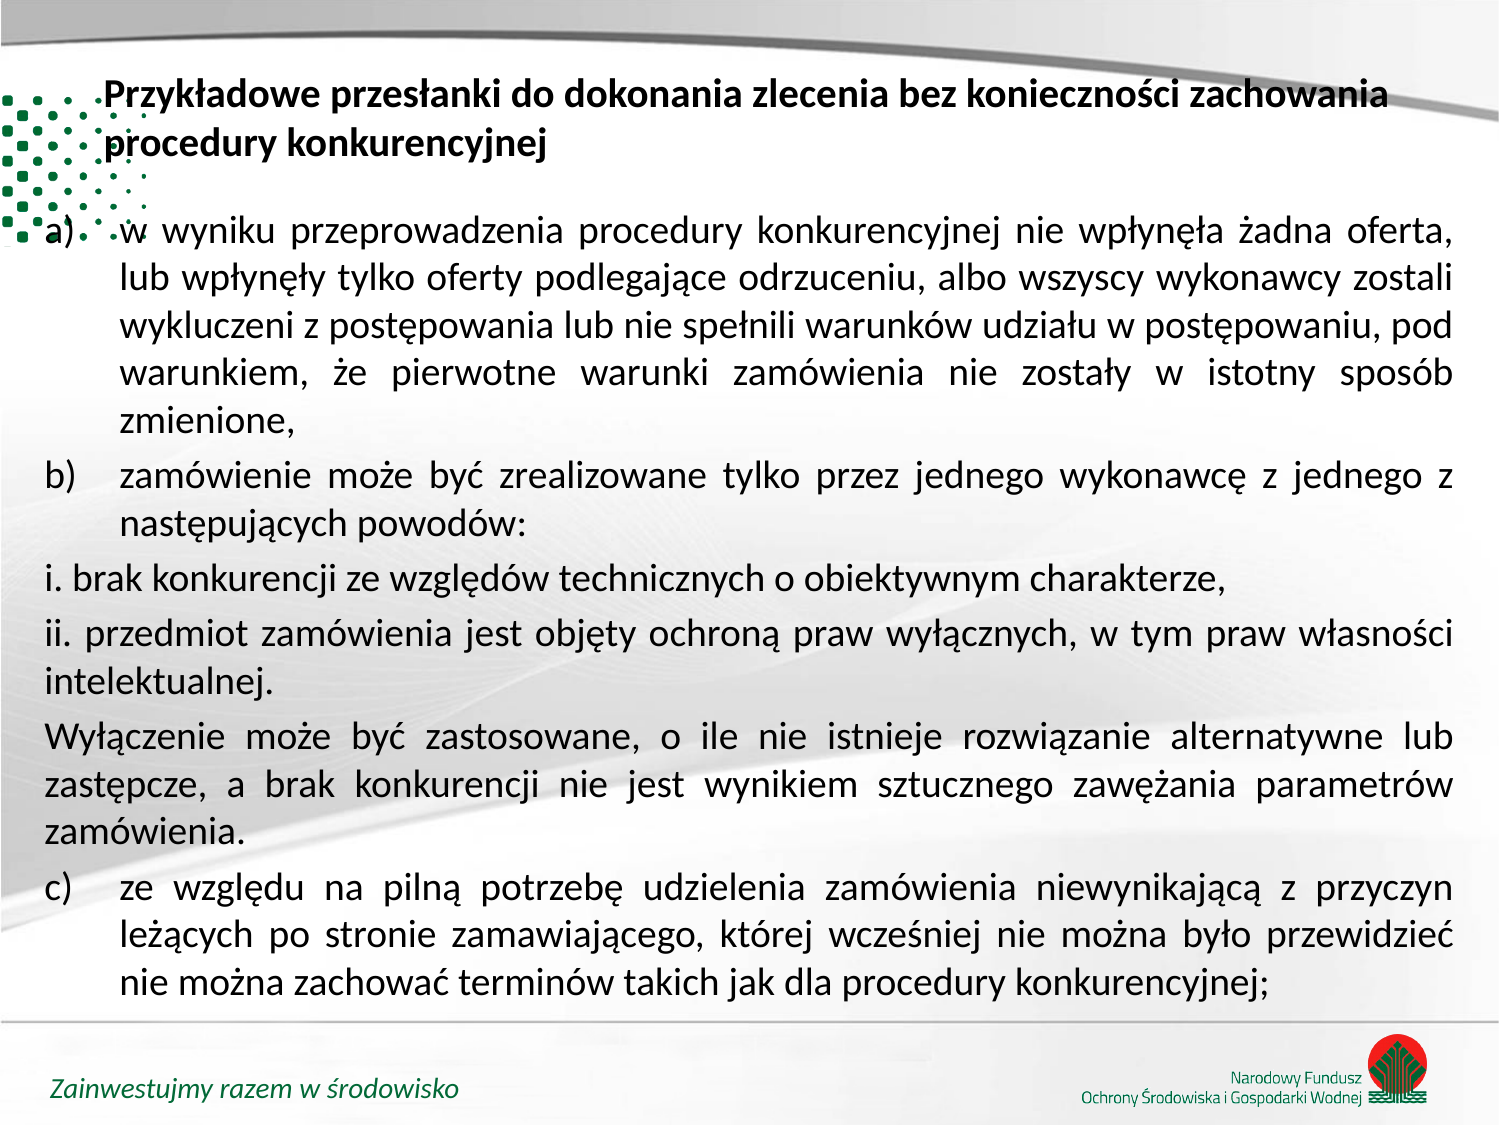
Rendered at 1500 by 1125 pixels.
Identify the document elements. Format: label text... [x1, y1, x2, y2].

title Przykładowe przesłanki do dokonania zlecenia bez konieczności zachowania procedury konkurencyjnej [88, 58, 1471, 173]
picture [0, 0, 1499, 1125]
list w wyniku przeprowadzenia procedury konkurencyjnej nie wpłynęła żadna oferta, lub wpłynęły tylko oferty podlegające odrzuceniu, albo wszyscy wykonawcy zostali wykluczeni z postępowania lub nie spełnili warunków udziału w postępowaniu, pod warunkiem, że pierwotne warunki zamówienia nie zostały w istotny sposób zmienione, zamówienie może być zrealizowane tylko przez jednego wykonawcę z jednego z następujących powodów: i. brak konkurencji ze względów technicznych o obiektywnym charakterze, ii. przedmiot zamówienia jest objęty ochroną praw wyłącznych, w tym praw własności intelektualnej. Wyłączenie może być zastosowane, o ile nie istnieje rozwiązanie alternatywne lub zastępcze, a brak konkurencji nie jest wynikiem sztucznego zawężania parametrów zamówienia. ze względu na pilną potrzebę udzielenia zamówienia niewynikającą z przyczyn leżących po stronie zamawiającego, której wcześniej nie można było przewidzieć nie można zachować terminów takich jak dla procedury konkurencyjnej; [29, 196, 1471, 1005]
